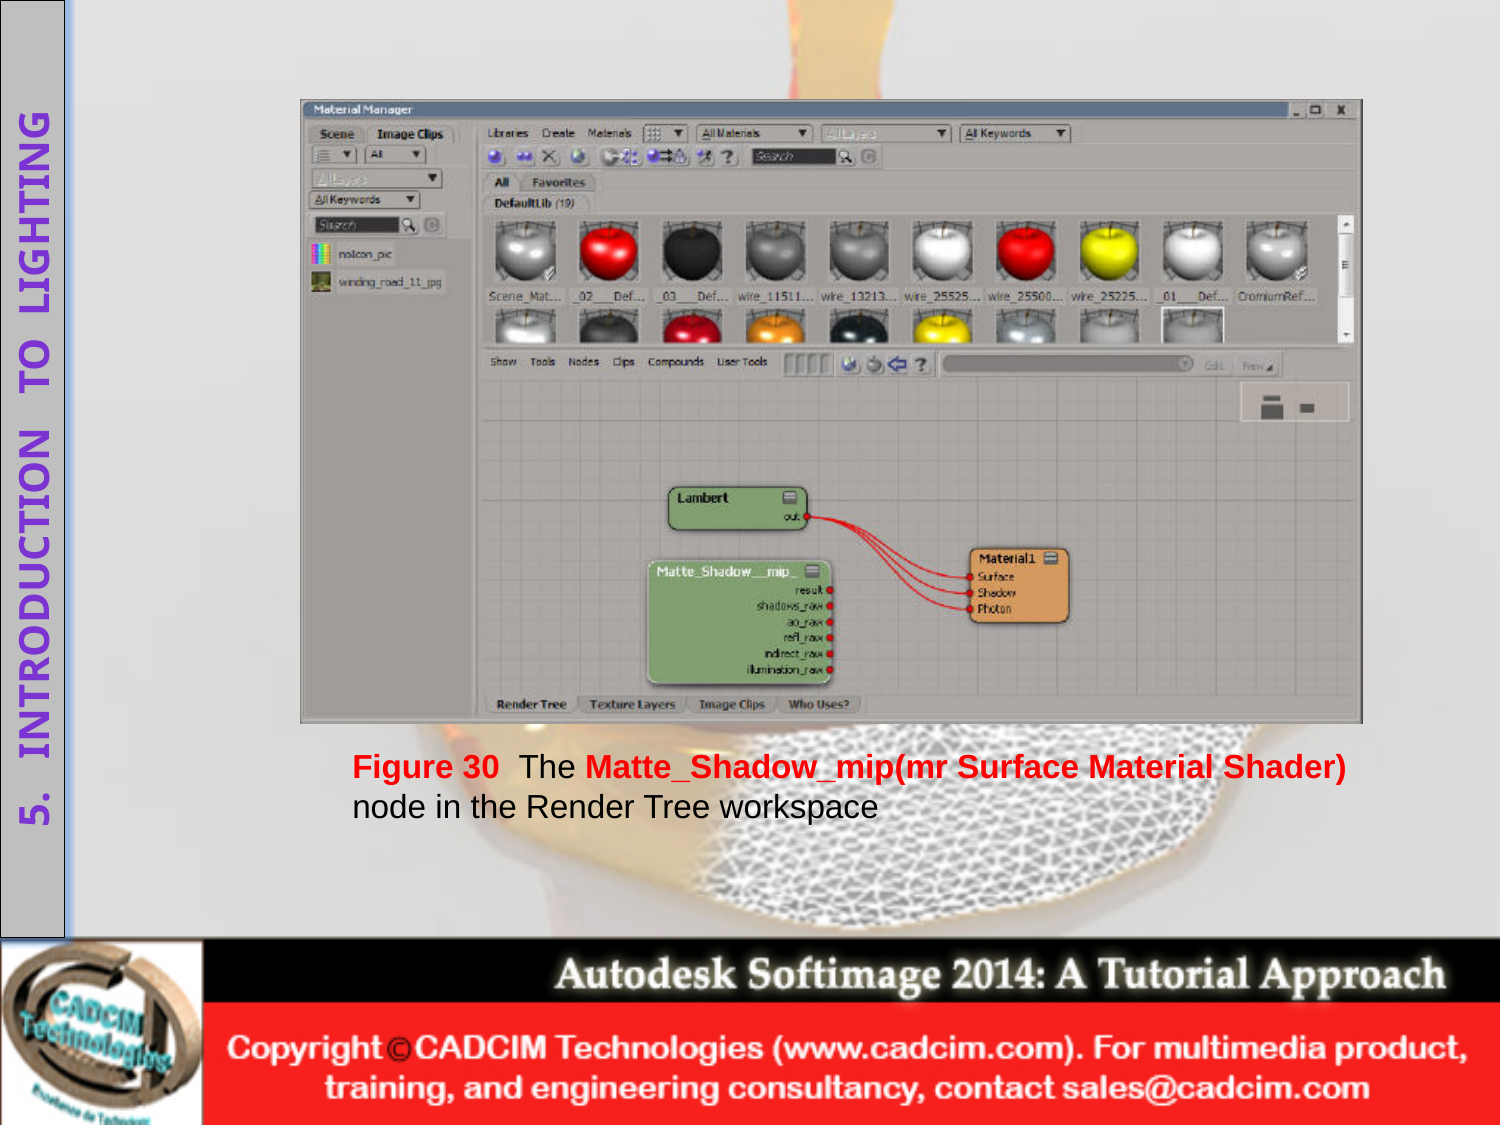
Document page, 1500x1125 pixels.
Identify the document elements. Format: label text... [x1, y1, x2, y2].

picture [0, 0, 1500, 1125]
text_box Figure 30 The Matte_Shadow_mip(mr Surface Material Shader) node in the Render Tree workspace [337, 737, 1413, 832]
